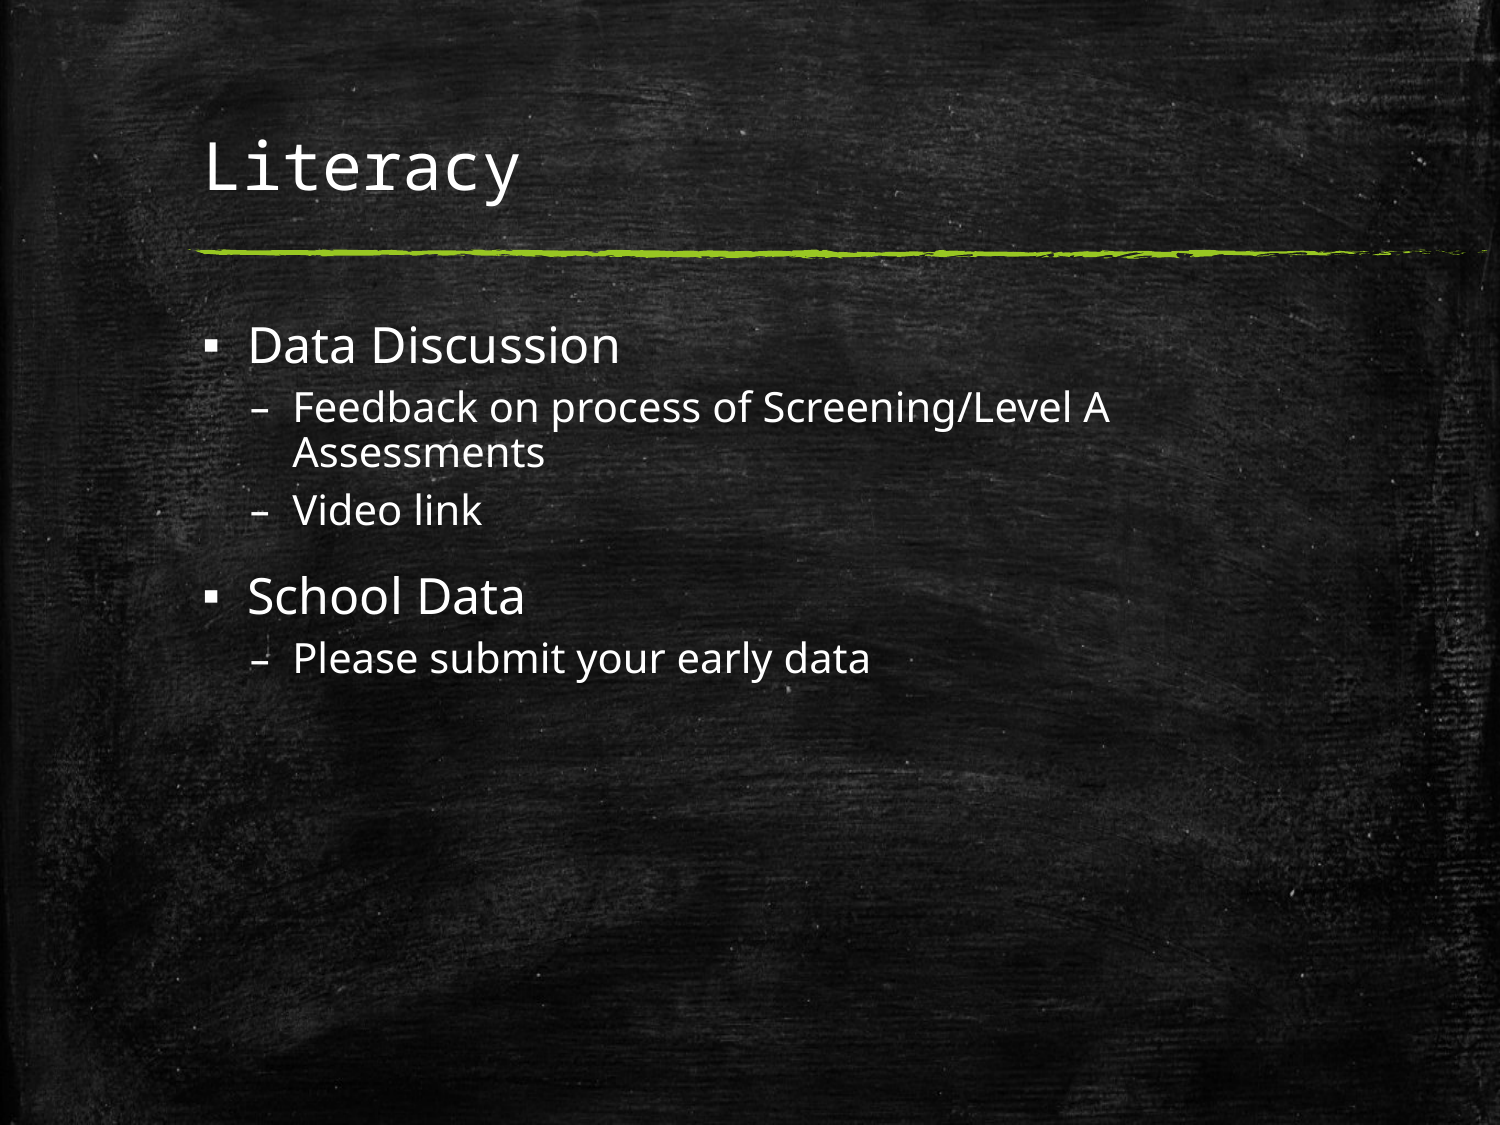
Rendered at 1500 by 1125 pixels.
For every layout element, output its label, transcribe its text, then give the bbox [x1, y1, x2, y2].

list Data Discussion Feedback on process of Screening/Level A Assessments Video link School Data Please submit your early data [187, 312, 1313, 1013]
title Literacy [187, 45, 1313, 213]
